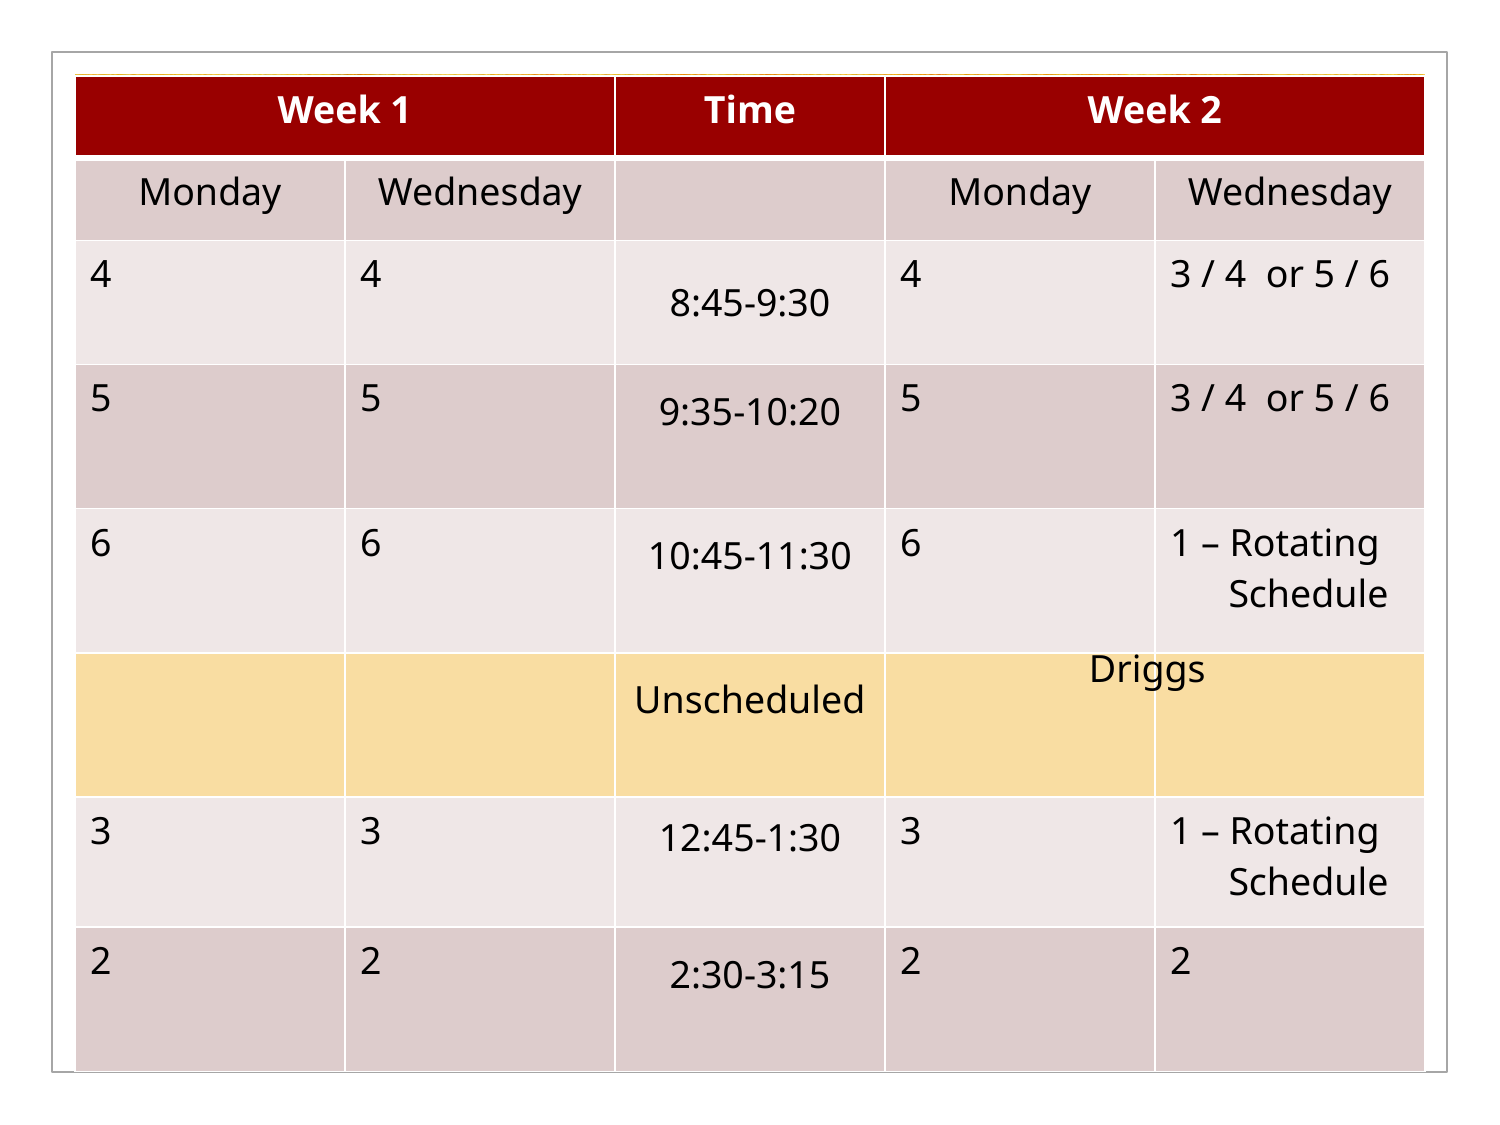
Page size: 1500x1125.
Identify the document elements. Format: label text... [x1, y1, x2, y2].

table_cell 2 [1156, 928, 1424, 1071]
table_header Week 2 [886, 77, 1424, 155]
table_cell 6 [346, 509, 614, 652]
table_cell 8:45-9:30 [616, 241, 884, 364]
table_cell 5 [76, 365, 344, 508]
table_cell 1 – Rotating Schedule [1156, 798, 1424, 926]
table_cell 10:45-11:30 [616, 509, 884, 652]
table_cell [1156, 654, 1424, 796]
table_cell 2 [886, 928, 1154, 1071]
table_cell Wednesday [346, 161, 614, 240]
table_cell 9:35-10:20 [616, 365, 884, 508]
table_cell 3 [76, 798, 344, 926]
table_cell 3 / 4 or 5 / 6 [1156, 365, 1424, 508]
table_cell 12:45-1:30 [616, 798, 884, 926]
table_cell Unscheduled [616, 654, 884, 796]
table_cell 4 [886, 241, 1154, 364]
table_cell 5 [346, 365, 614, 508]
table_cell 3 / 4 or 5 / 6 [1156, 241, 1424, 364]
text_box Driggs [1074, 637, 1337, 698]
table_cell 4 [346, 241, 614, 364]
table_cell [346, 654, 614, 796]
table_cell 6 [76, 509, 344, 652]
table_cell 3 [346, 798, 614, 926]
table_cell Monday [886, 161, 1154, 240]
table_cell 5 [886, 365, 1154, 508]
table_cell 4 [76, 241, 344, 364]
table_cell 1 – Rotating Schedule [1156, 509, 1424, 652]
table_cell 2 [346, 928, 614, 1071]
table_header Week 1 [76, 77, 614, 155]
table_cell 6 [886, 509, 1154, 652]
table_cell [616, 161, 884, 240]
table_cell 3 [886, 798, 1154, 926]
table_cell [886, 654, 1154, 796]
table_cell 2:30-3:15 [616, 928, 884, 1071]
table_cell Wednesday [1156, 161, 1424, 240]
table_cell 2 [76, 928, 344, 1071]
table_cell [76, 654, 344, 796]
table_header Time [616, 77, 884, 155]
table_cell Monday [76, 161, 344, 240]
